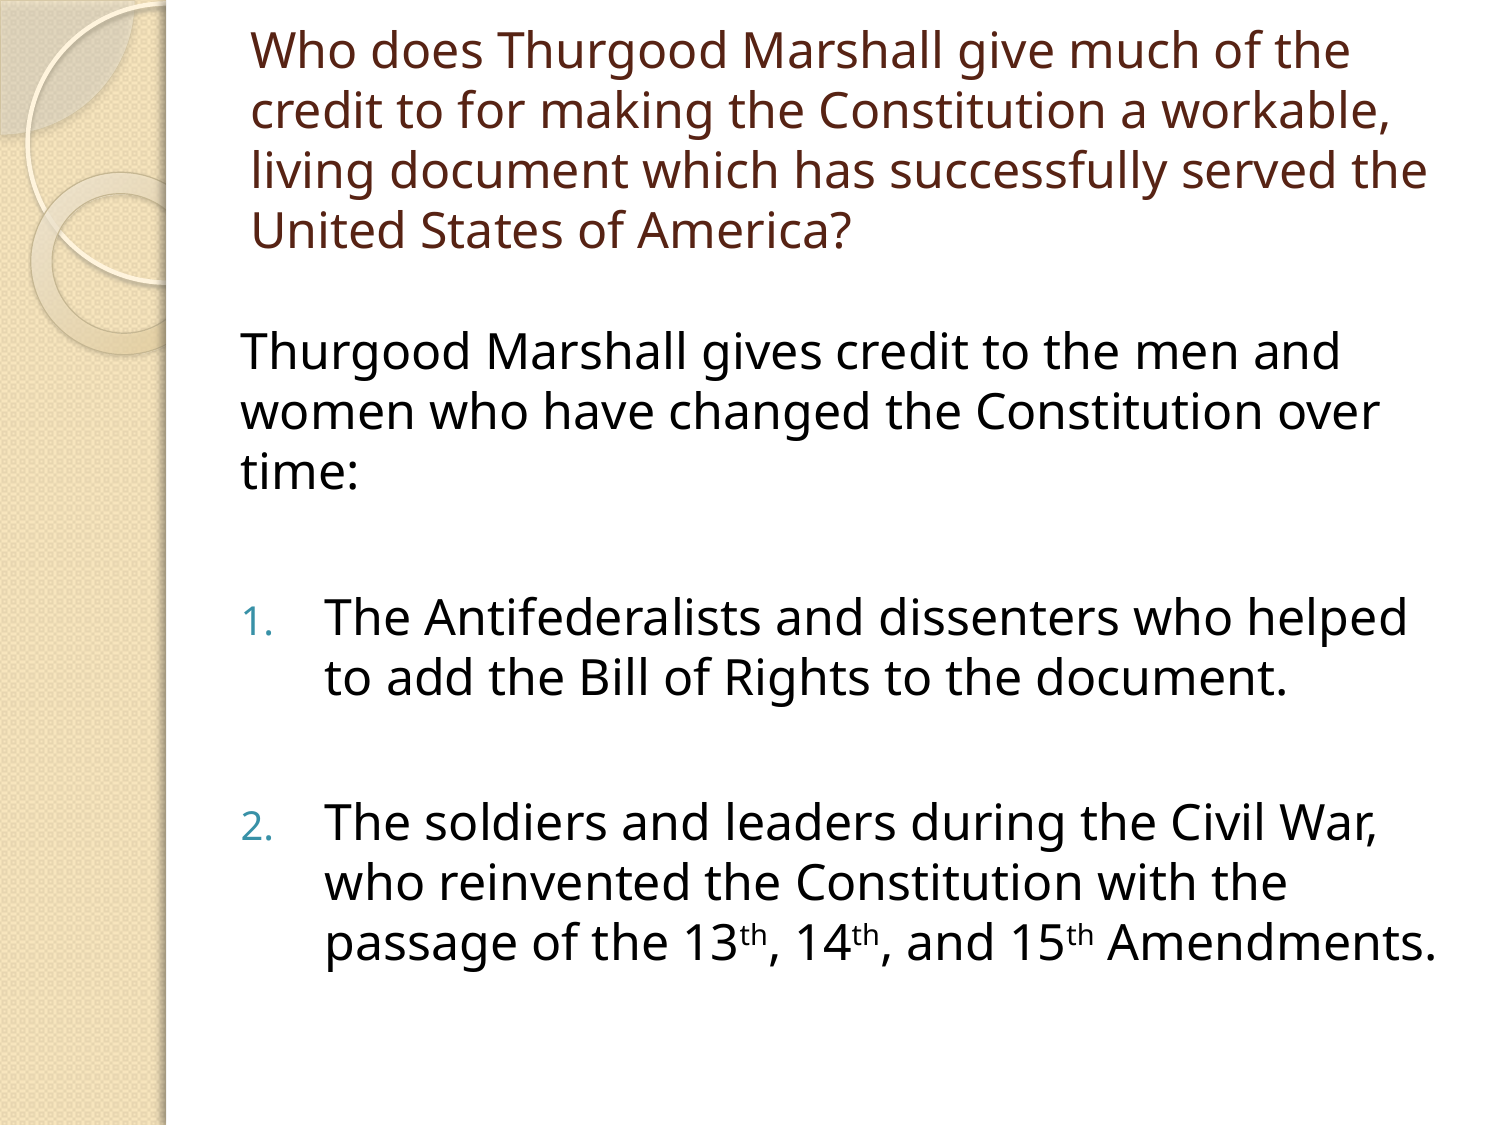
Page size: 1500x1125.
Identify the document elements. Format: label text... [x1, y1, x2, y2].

title Who does Thurgood Marshall give much of the credit to for making the Constitution a workable, living document which has successfully served the United States of America? [235, 45, 1466, 233]
list Thurgood Marshall gives credit to the men and women who have changed the Constitution over time: The Antifederalists and dissenters who helped to add the Bill of Rights to the document. The soldiers and leaders during the Civil War, who reinvented the Constitution with the passage of the 13th, 14th, and 15th Amendments. [212, 312, 1466, 1025]
